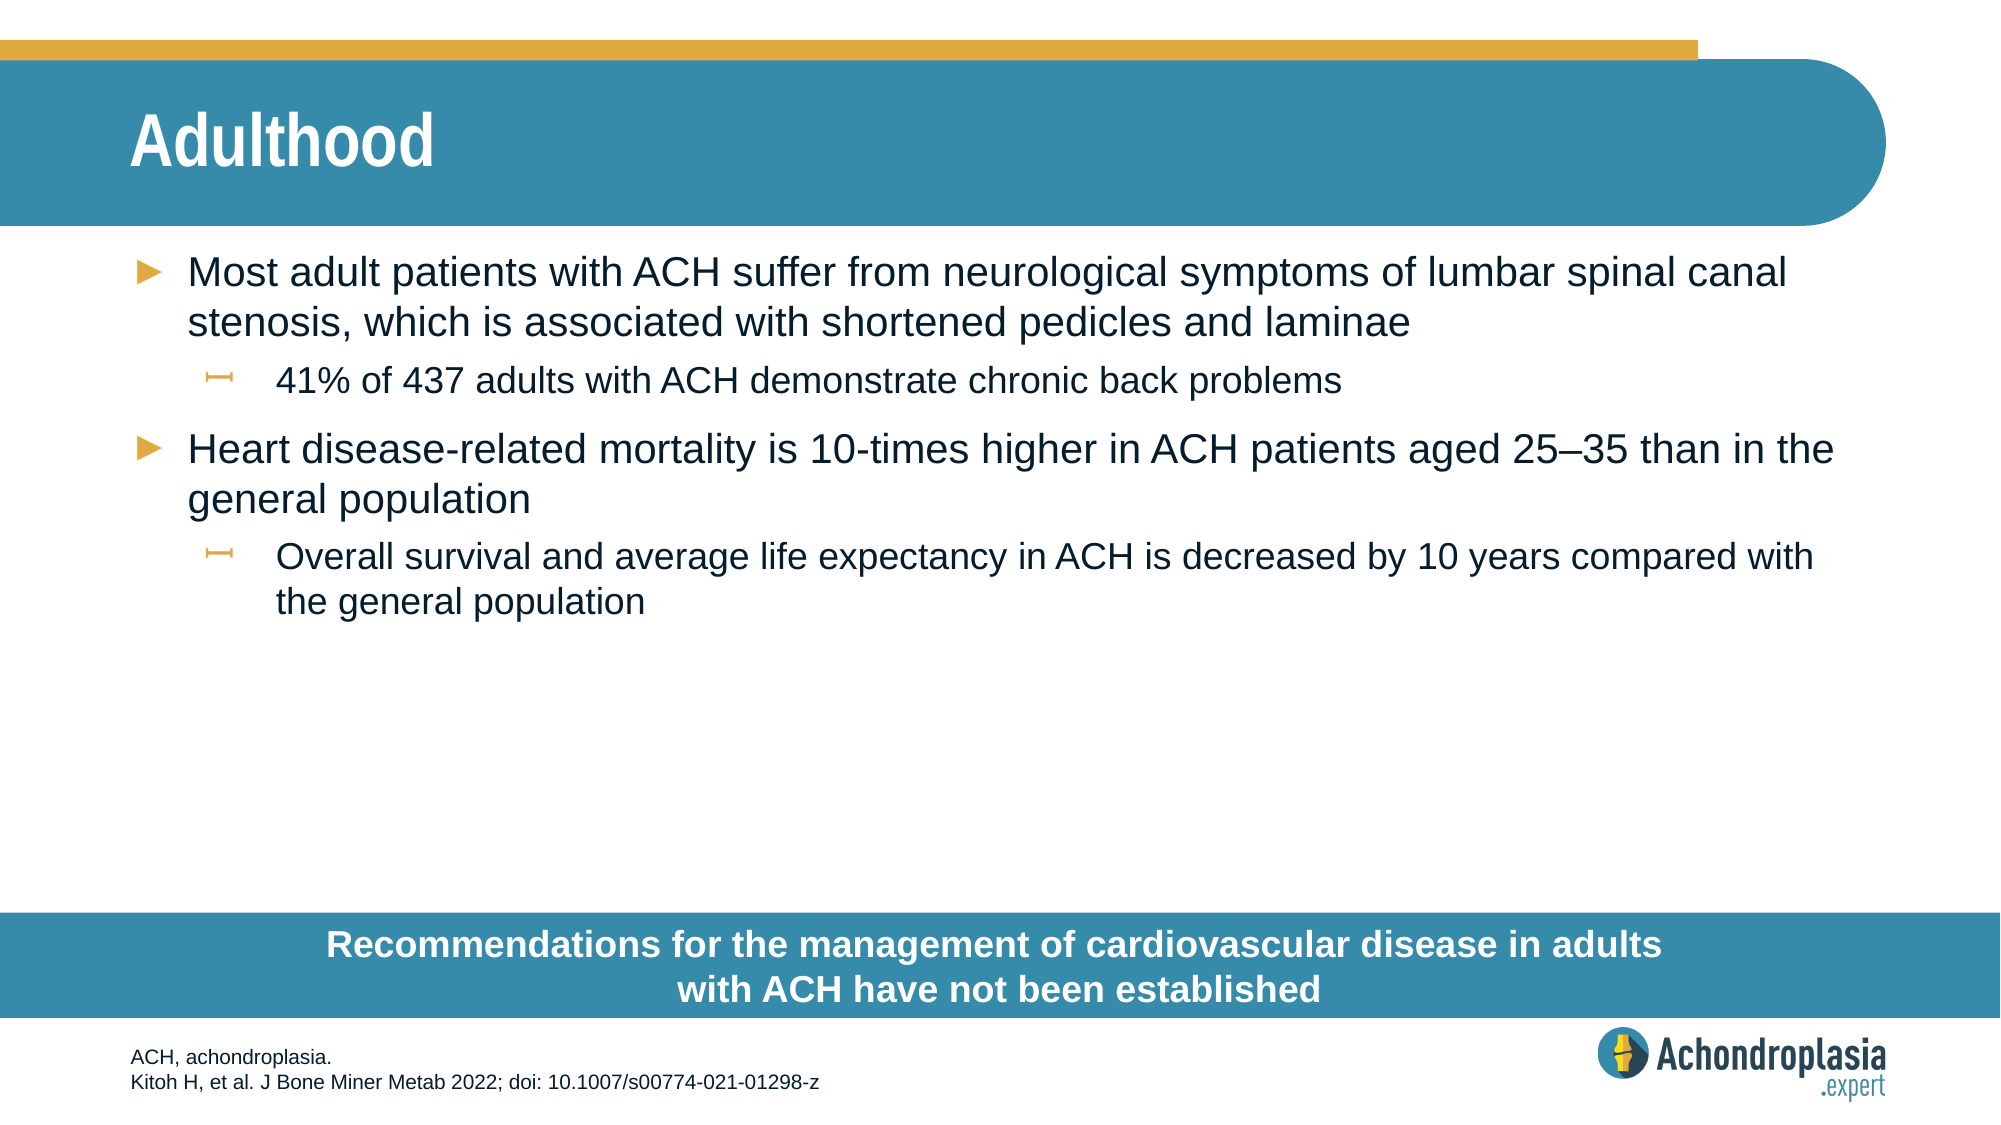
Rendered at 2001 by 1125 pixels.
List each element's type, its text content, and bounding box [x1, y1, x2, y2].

list Most adult patients with ACH suffer from neurological symptoms of lumbar spinal canal stenosis, which is associated with shortened pedicles and laminae 41% of 437 adults with ACH demonstrate chronic back problems Heart disease-related mortality is 10-times higher in ACH patients aged 25–35 than in the general population Overall survival and average life expectancy in ACH is decreased by 10 years compared with the general population [114, 237, 1886, 880]
footer ACH, achondroplasia. Kitoh H, et al. J Bone Miner Metab 2022; doi: 10.1007/s00774-021-01298-z [115, 1018, 1598, 1102]
list Recommendations for the management of cardiovascular disease in adults with ACH have not been established [0, 912, 2000, 1018]
title Adulthood [114, 59, 1886, 225]
picture [1598, 1027, 1886, 1102]
